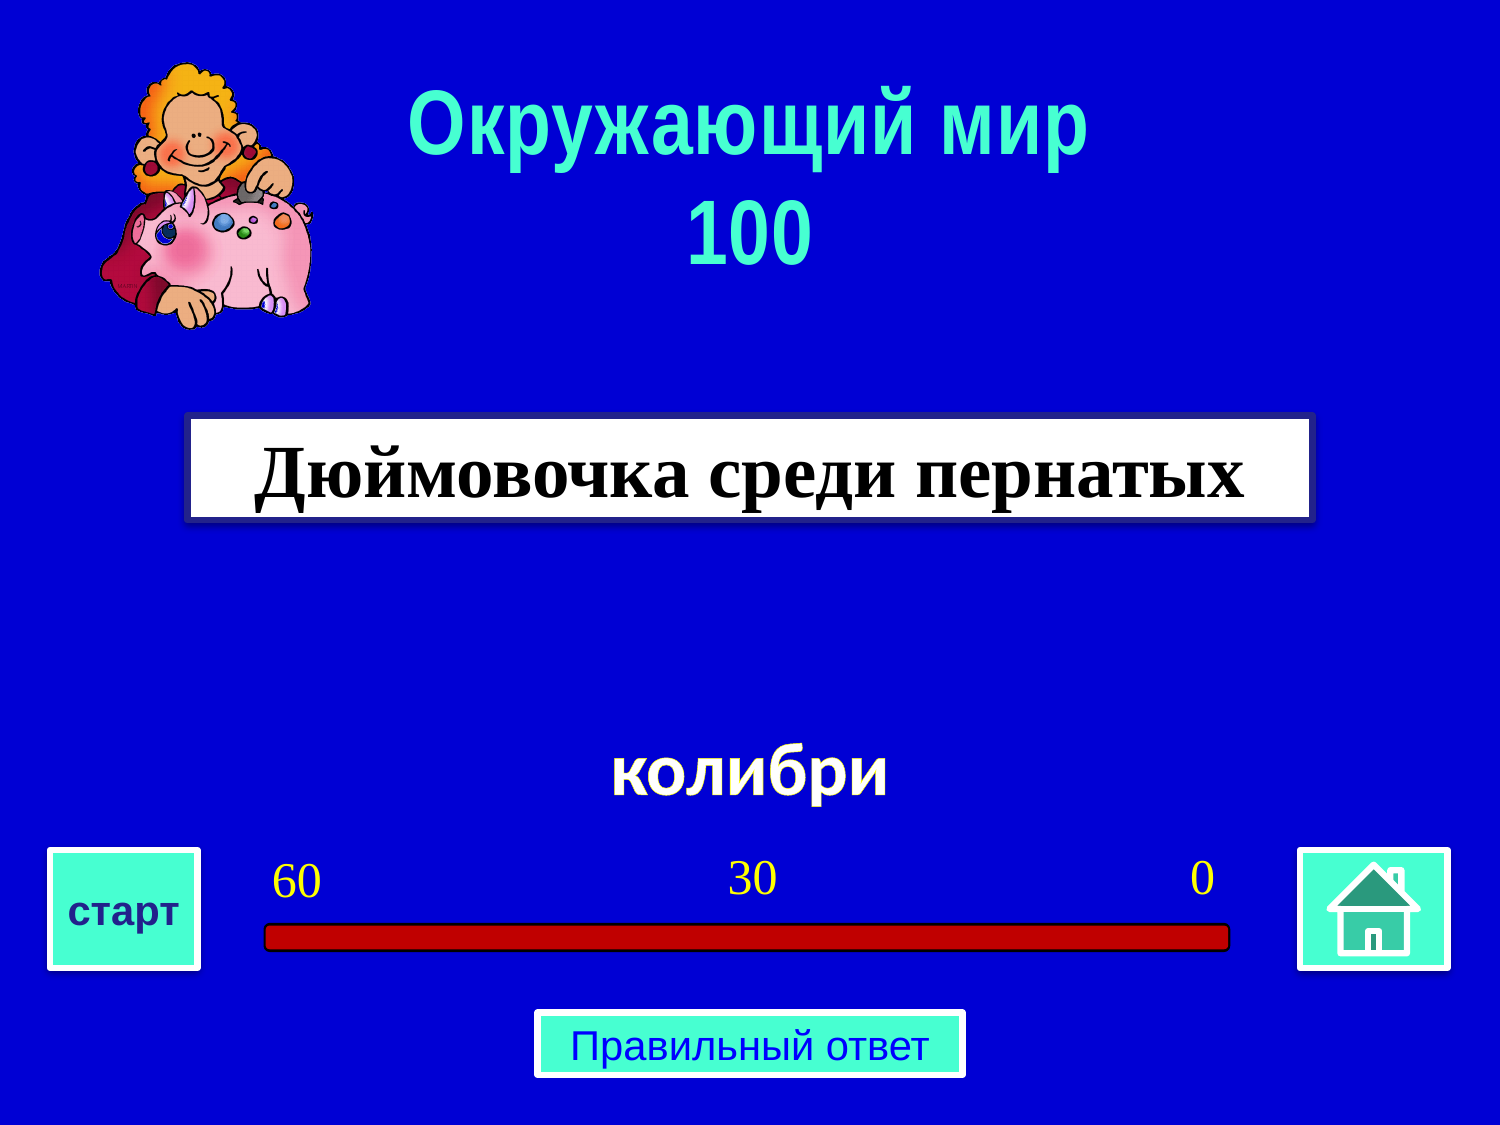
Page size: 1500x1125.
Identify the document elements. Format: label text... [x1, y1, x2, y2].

text_box Правильный ответ [535, 1010, 965, 1077]
picture [87, 49, 332, 345]
text_box [263, 923, 1231, 952]
text_box 60 [257, 840, 337, 915]
text_box 30 [712, 837, 793, 913]
text_box Окружающий мир 100 [374, 120, 1125, 225]
text_box 0 [1175, 837, 1231, 913]
text_box старт [47, 847, 201, 971]
text_box колибри [0, 712, 1500, 818]
text_box [1297, 847, 1451, 971]
text_box Дюймовочка среди пернатых [184, 412, 1316, 523]
